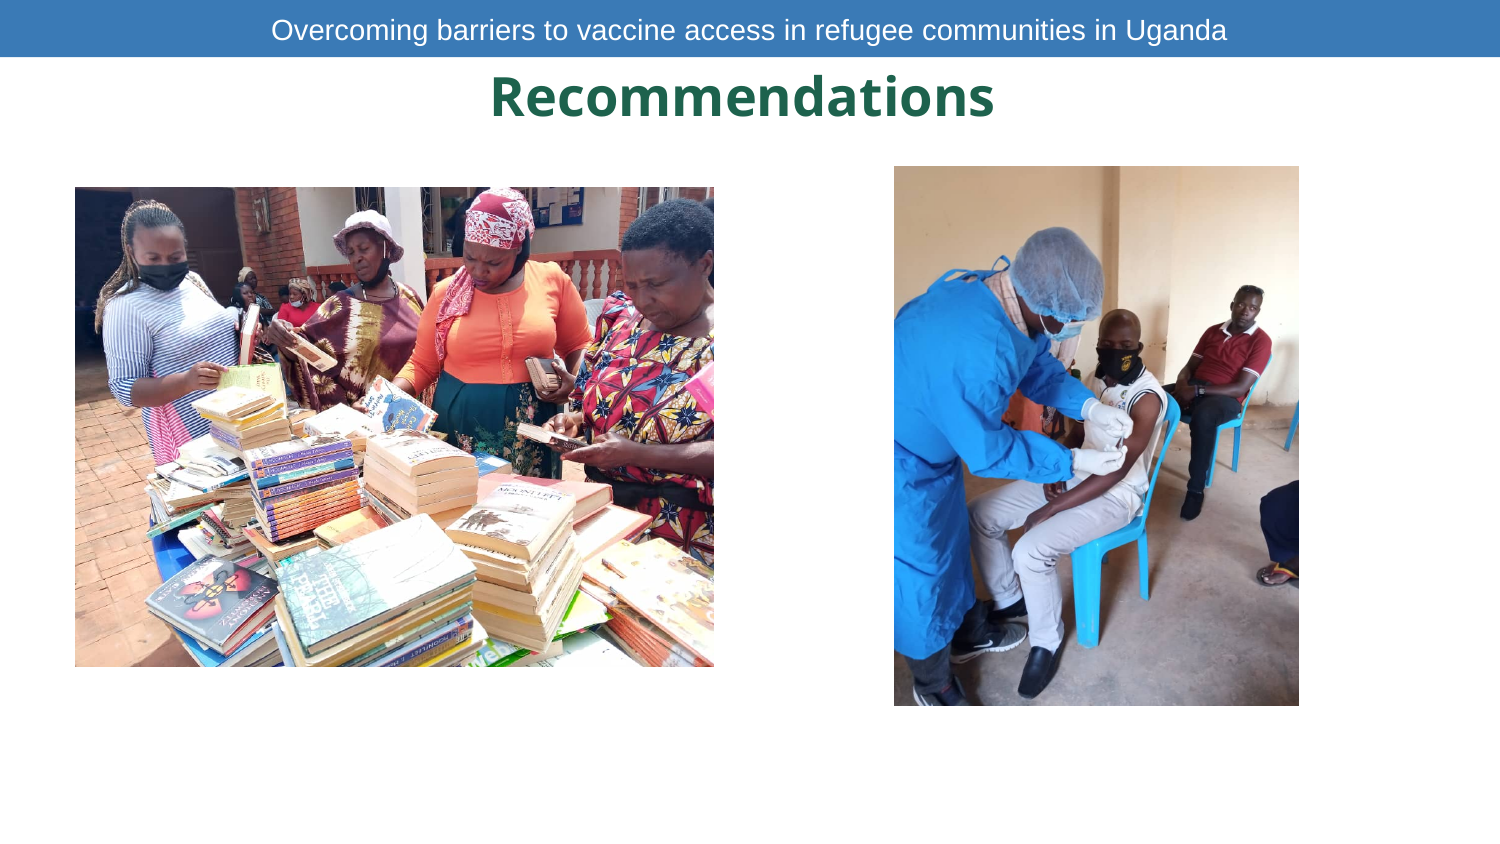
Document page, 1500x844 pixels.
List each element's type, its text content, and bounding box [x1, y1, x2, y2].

picture [894, 165, 1299, 706]
list [75, 138, 1425, 799]
subtitle Overcoming barriers to vaccine access in refugee communities in Uganda [0, 0, 1500, 58]
title Recommendations [75, 58, 1425, 138]
picture [74, 187, 714, 668]
